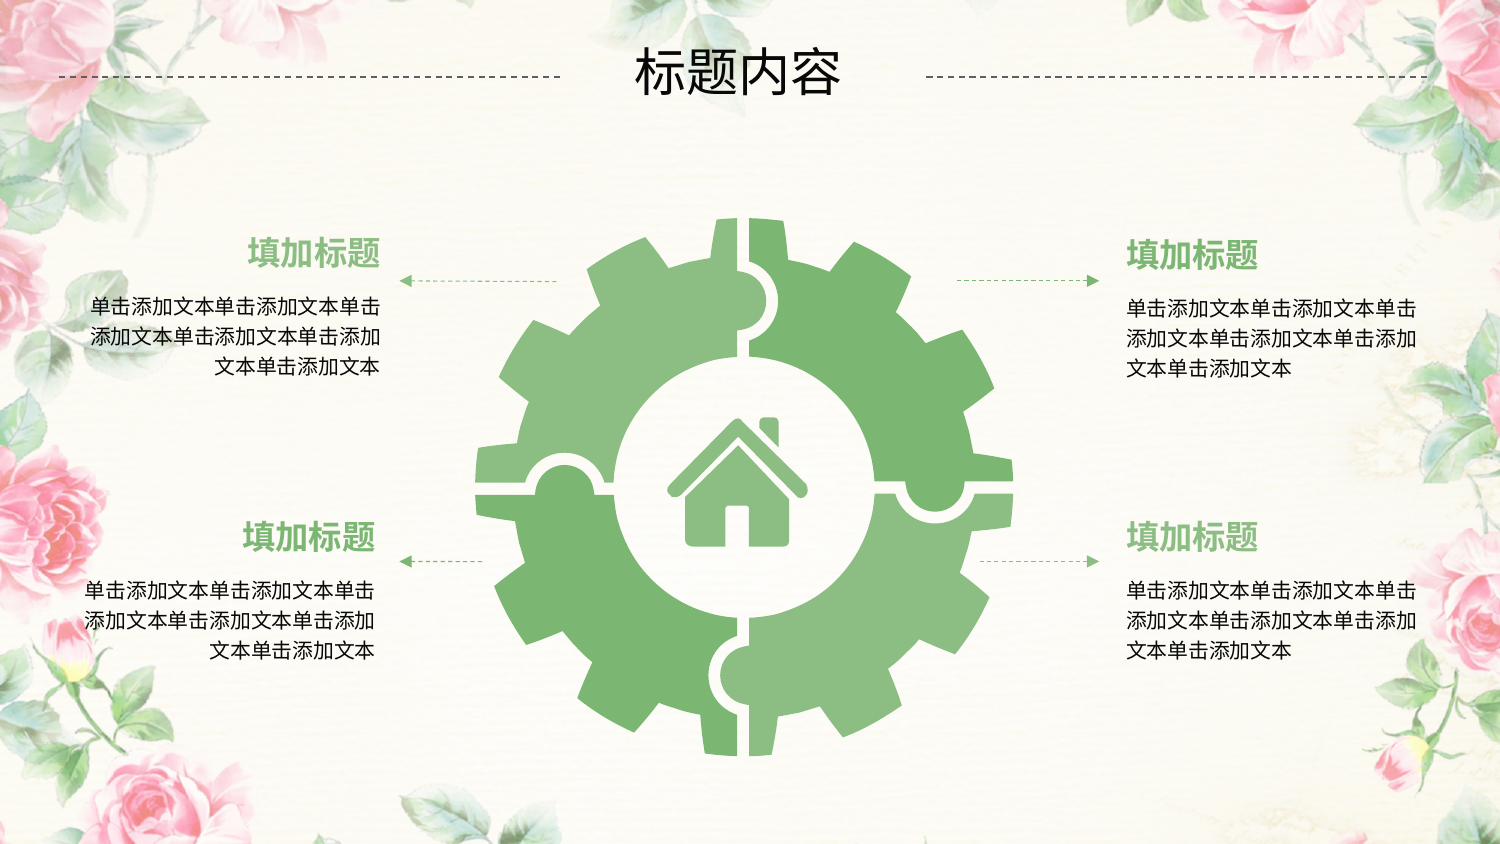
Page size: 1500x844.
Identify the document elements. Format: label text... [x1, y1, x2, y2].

text_box [475, 464, 738, 757]
text_box [1081, 555, 1100, 568]
text_box 填加标题 单击添加文本单击添加文本单击添加文本单击添加文本单击添加文本单击添加文本 [66, 508, 391, 709]
text_box [475, 218, 767, 483]
text_box [399, 555, 417, 568]
text_box [667, 418, 808, 499]
text_box [759, 417, 779, 448]
text_box [1081, 274, 1100, 288]
text_box [720, 493, 1014, 757]
text_box 标题内容 [608, 32, 868, 110]
text_box [749, 218, 1014, 512]
text_box 填加标题 单击添加文本单击添加文本单击添加文本单击添加文本单击添加文本单击添加文本 [1111, 508, 1436, 709]
picture [0, 0, 1500, 844]
text_box 填加标题 单击添加文本单击添加文本单击添加文本单击添加文本单击添加文本单击添加文本 [1111, 226, 1436, 427]
text_box 填加标题 单击添加文本单击添加文本单击添加文本单击添加文本单击添加文本单击添加文本 [71, 224, 396, 425]
text_box [685, 445, 790, 547]
text_box [399, 274, 417, 288]
